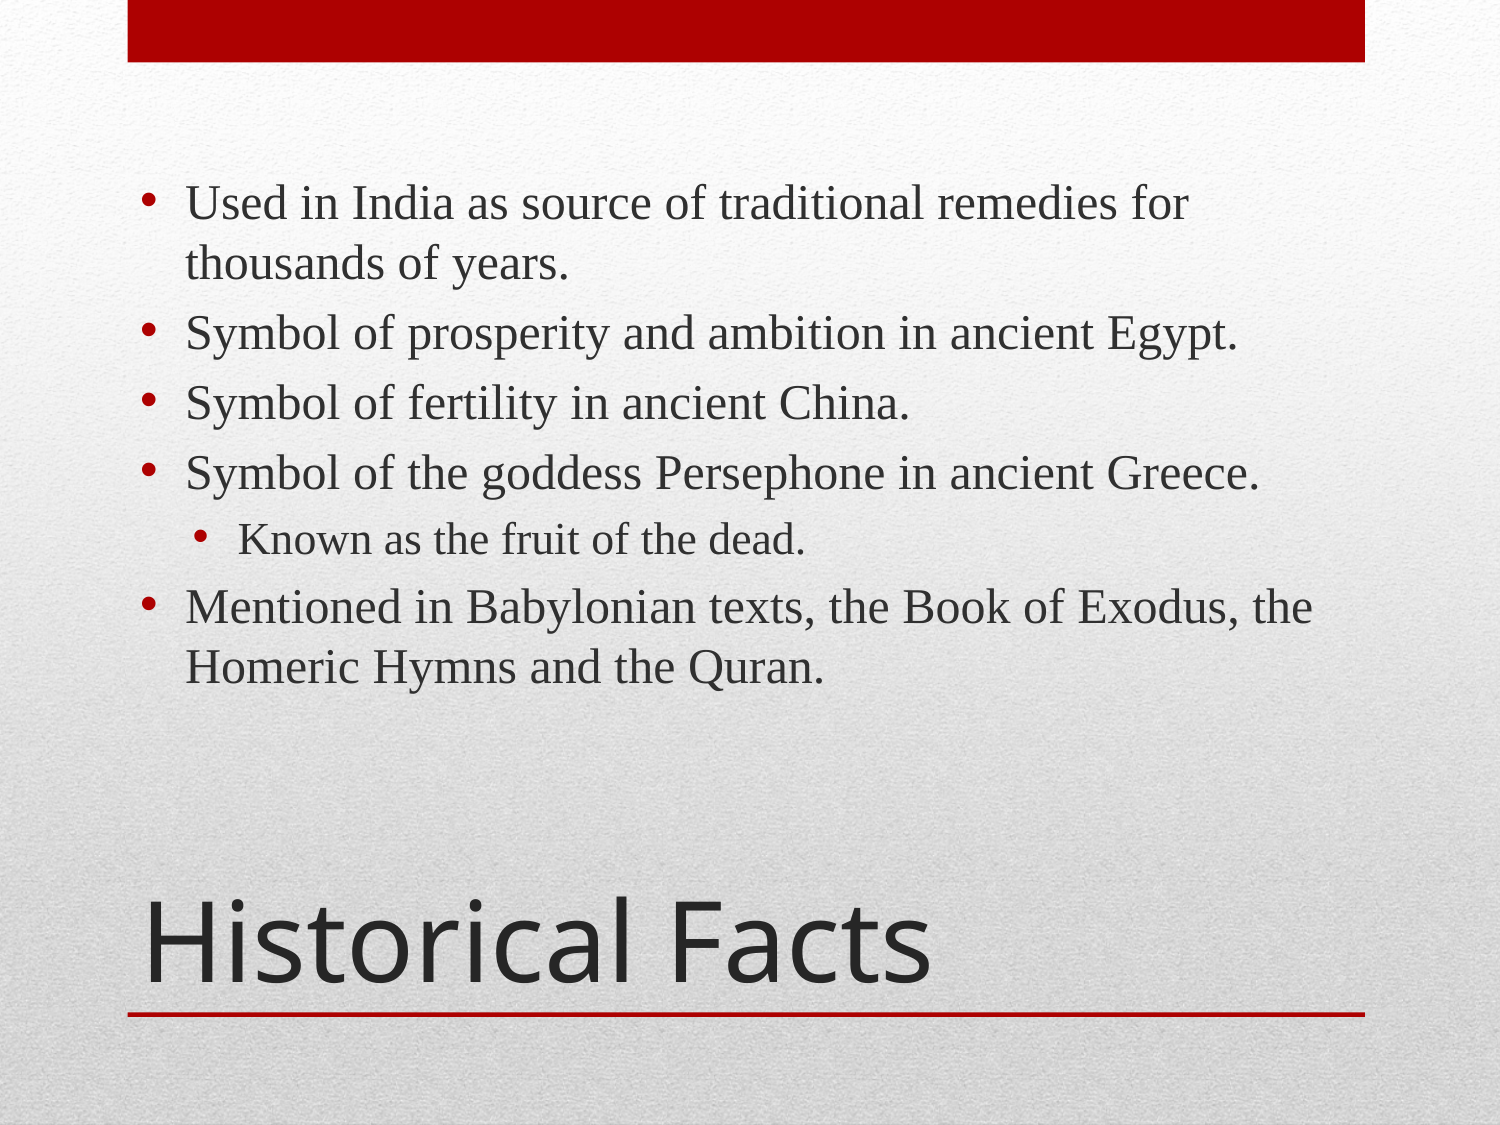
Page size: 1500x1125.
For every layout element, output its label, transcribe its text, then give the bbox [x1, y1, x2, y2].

title Historical Facts [125, 750, 1238, 1013]
list Used in India as source of traditional remedies for thousands of years. Symbol of prosperity and ambition in ancient Egypt. Symbol of fertility in ancient China. Symbol of the goddess Persephone in ancient Greece. Known as the fruit of the dead. Mentioned in Babylonian texts, the Book of Exodus, the Homeric Hymns and the Quran. [125, 112, 1363, 750]
